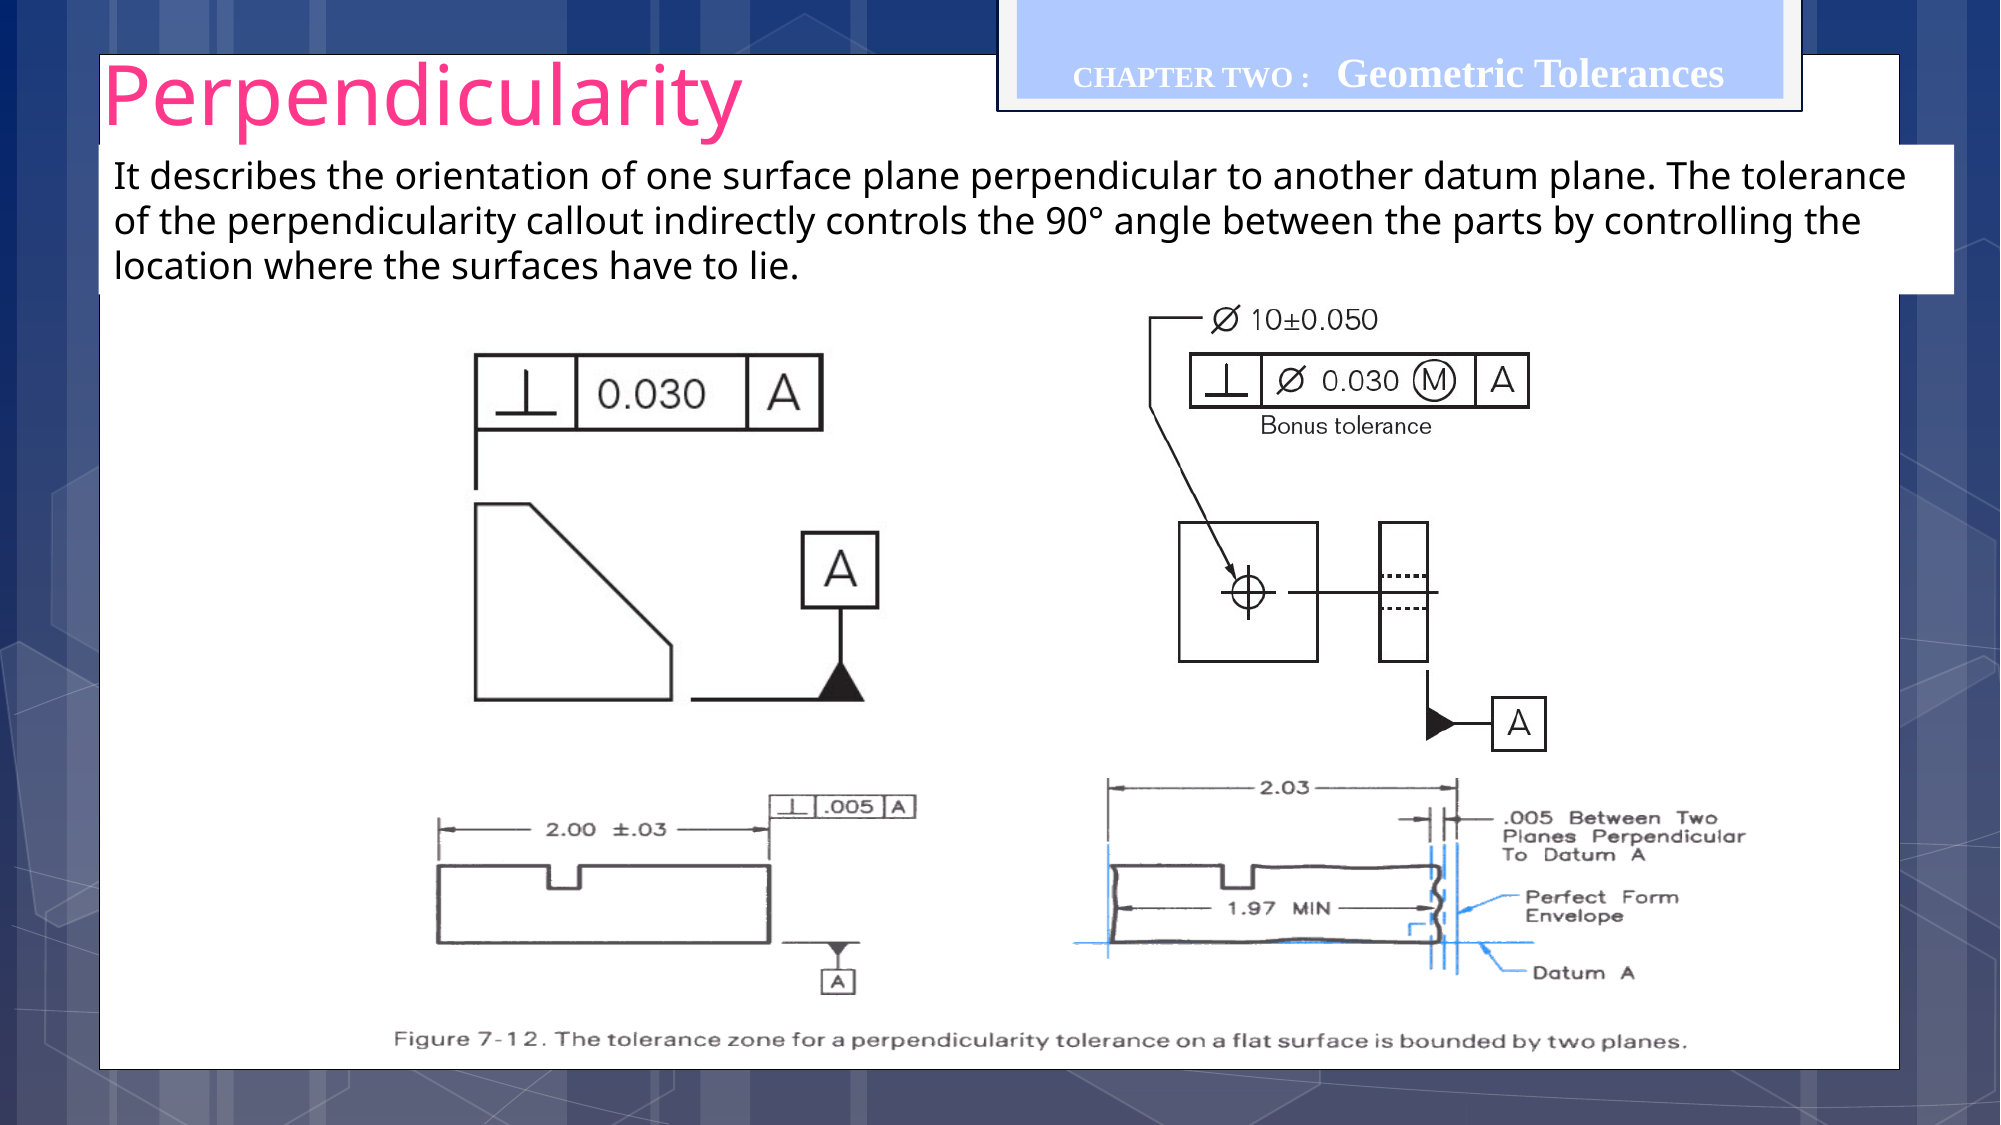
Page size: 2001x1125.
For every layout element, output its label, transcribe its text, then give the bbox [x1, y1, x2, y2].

picture [1143, 301, 1560, 755]
text_box CHAPTER TWO : Geometric Tolerances [940, 0, 1858, 110]
picture [378, 777, 1762, 1070]
title Perpendicularity [86, 0, 1623, 150]
text_box It describes the orientation of one surface plane perpendicular to another datum plane. The tolerance of the perpendicularity callout indirectly controls the 90° angle between the parts by controlling the location where the surfaces have to lie. [98, 144, 1955, 295]
picture [446, 326, 924, 730]
